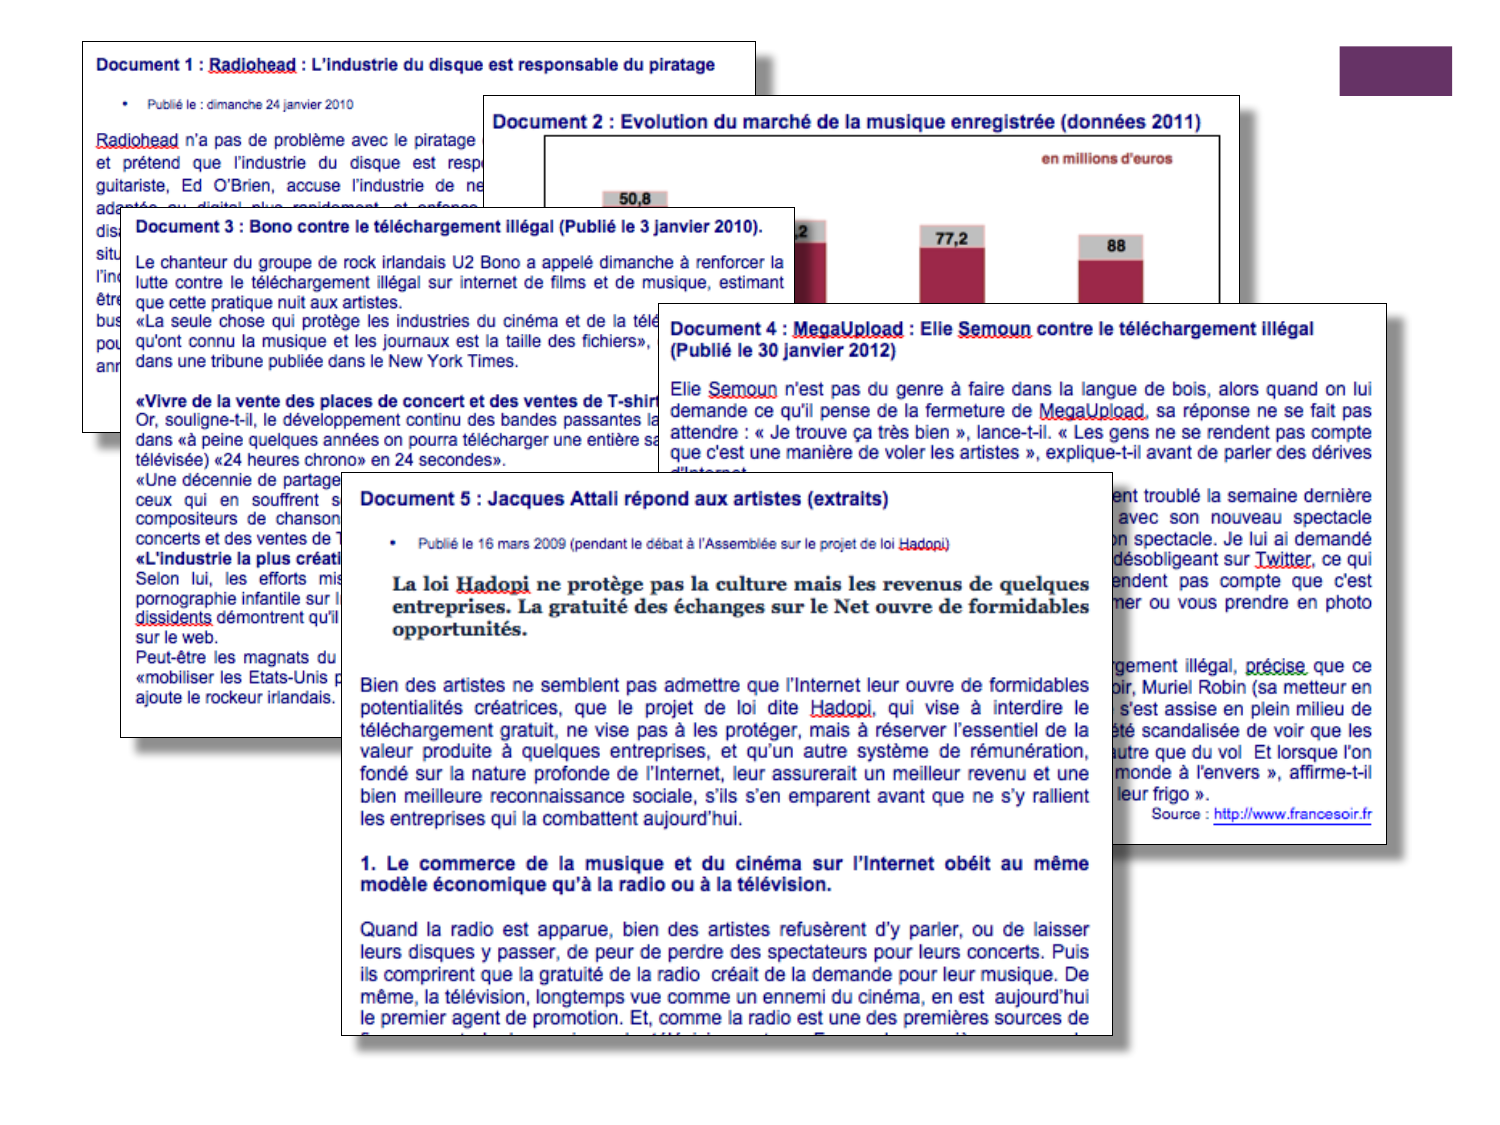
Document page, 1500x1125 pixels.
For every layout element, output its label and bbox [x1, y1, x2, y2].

picture [82, 41, 1388, 1037]
